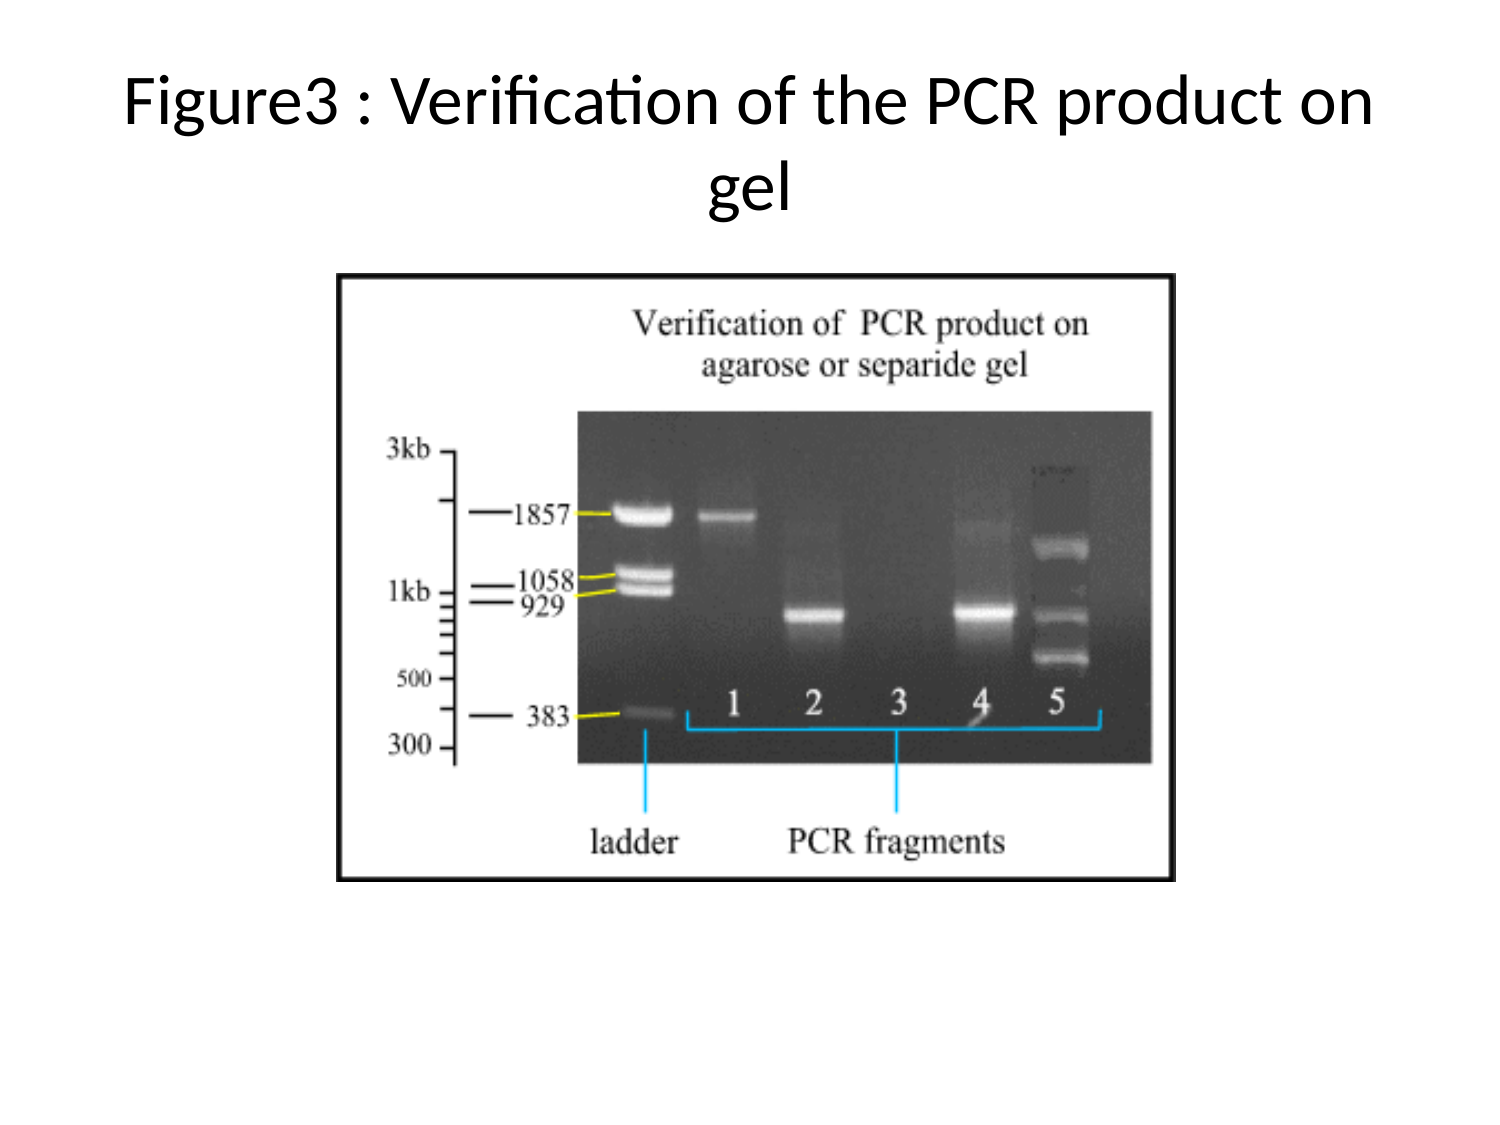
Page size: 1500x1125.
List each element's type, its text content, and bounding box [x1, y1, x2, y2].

title Figure3 : Verification of the PCR product on gel [75, 45, 1425, 233]
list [336, 273, 1176, 882]
